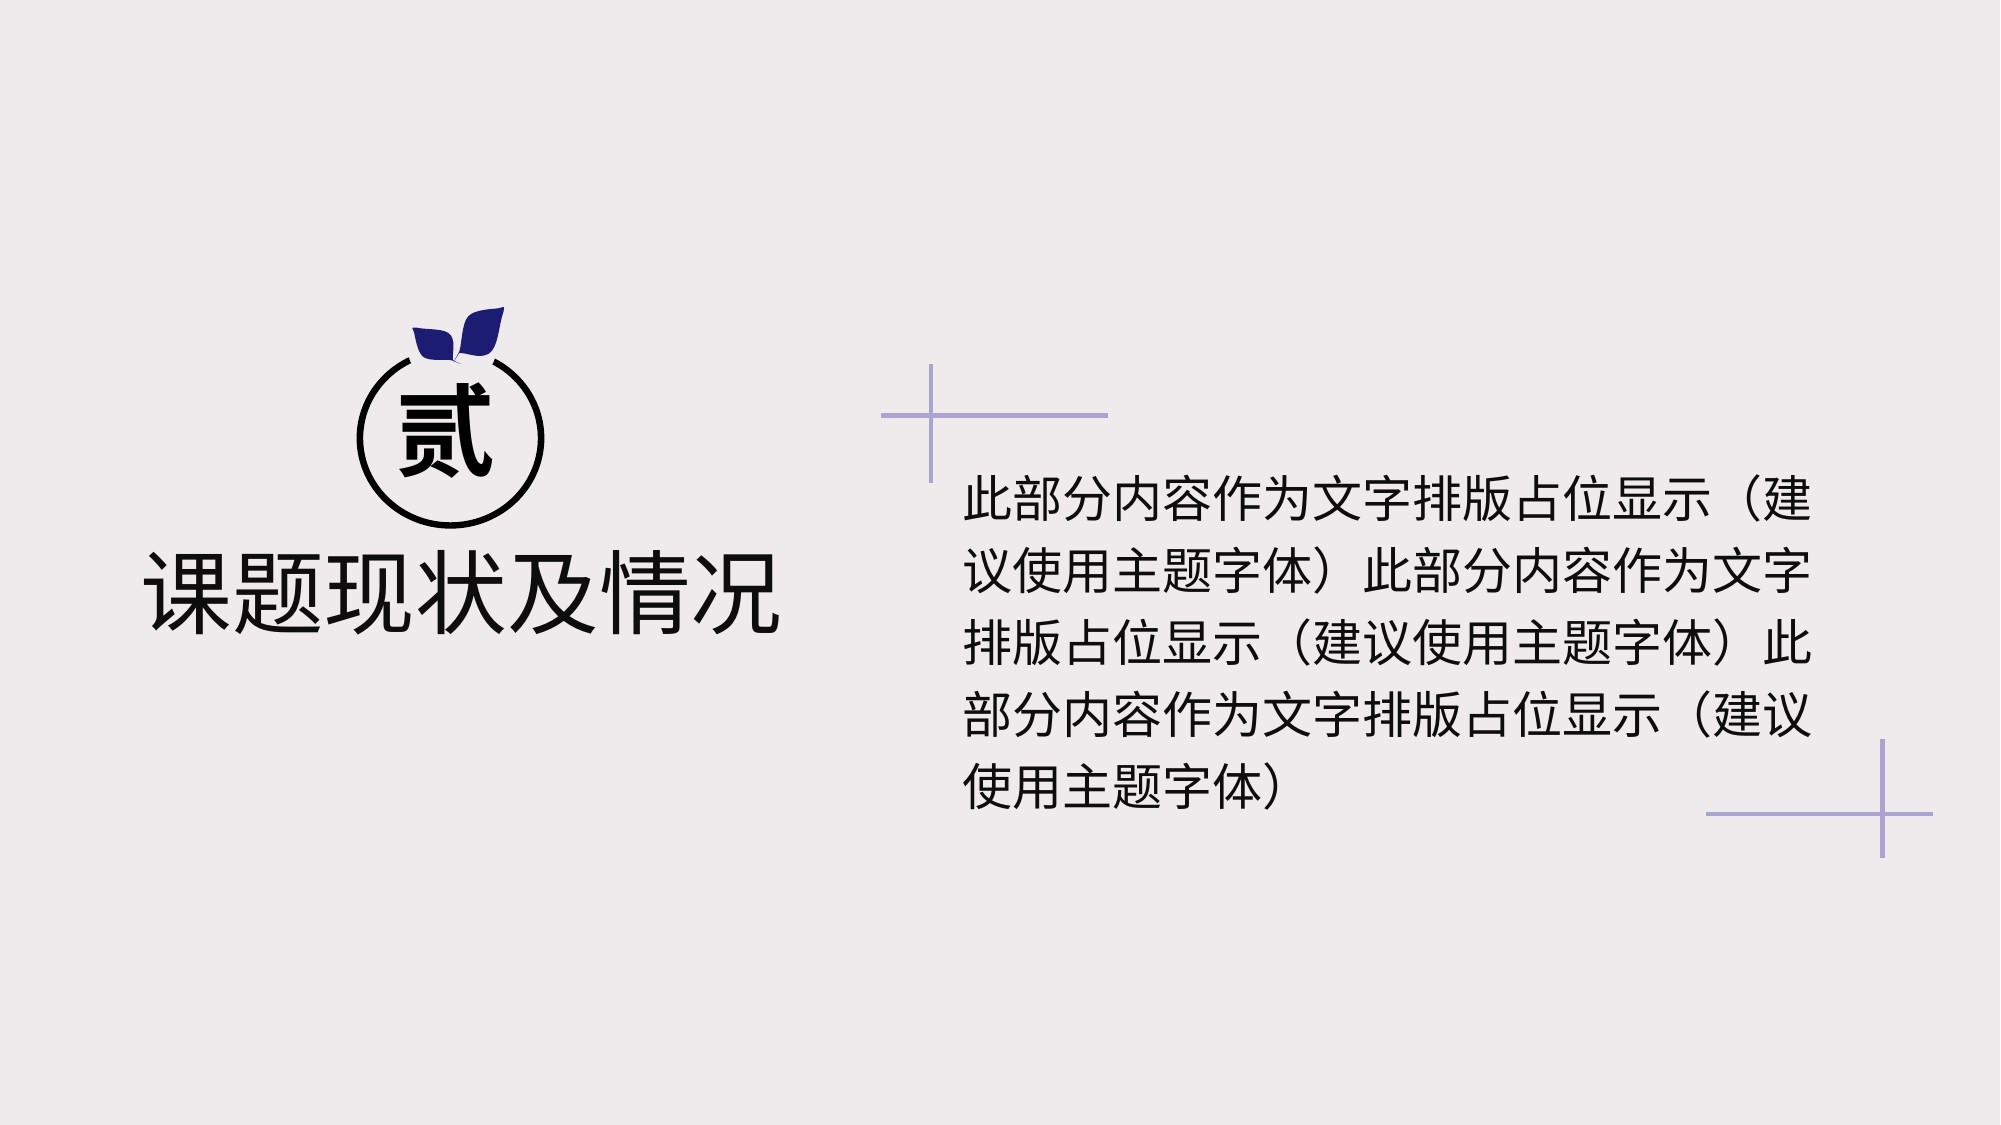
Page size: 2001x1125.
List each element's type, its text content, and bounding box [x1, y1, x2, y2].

text_box 课题现状及情况 [42, 528, 881, 654]
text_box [880, 364, 1109, 483]
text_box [356, 302, 545, 529]
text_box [1705, 739, 1934, 858]
text_box 此部分内容作为文字排版占位显示（建议使用主题字体）此部分内容作为文字排版占位显示（建议使用主题字体）此部分内容作为文字排版占位显示（建议使用主题字体） [947, 447, 1864, 895]
